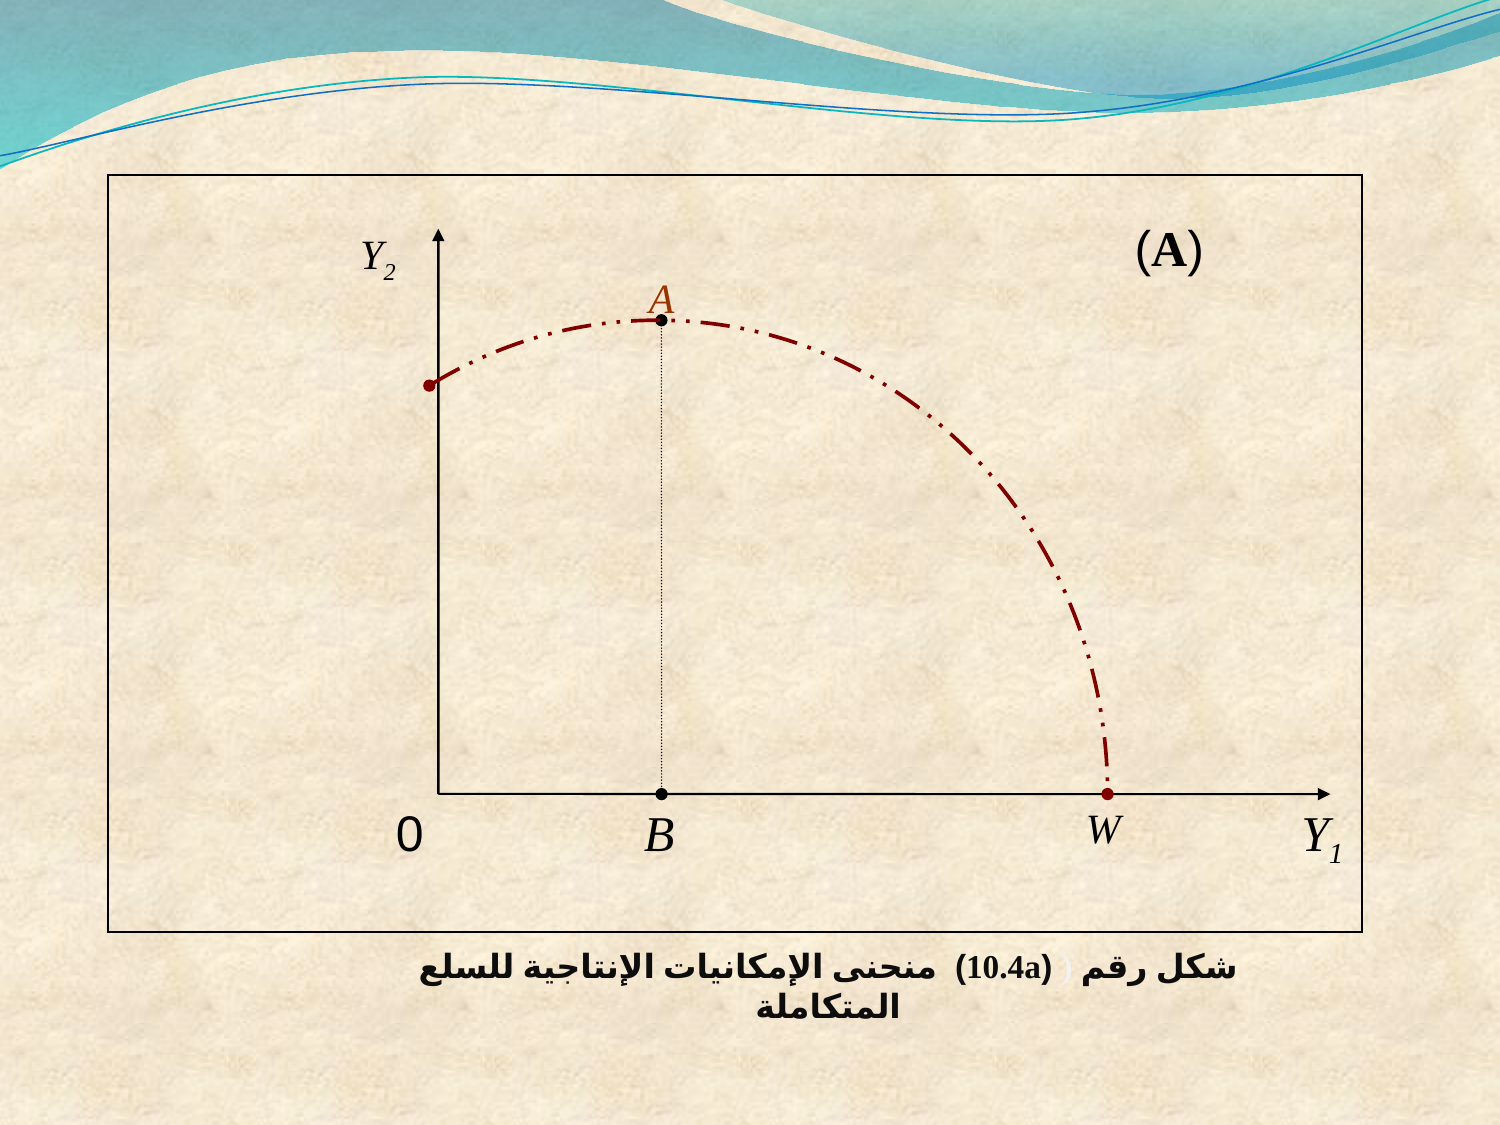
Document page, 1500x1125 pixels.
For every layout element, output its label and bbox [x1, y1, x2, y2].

text_box [666, 0, 1075, 91]
text_box [0, 56, 1500, 1125]
text_box [107, 174, 1363, 1013]
text_box [40, 51, 1062, 146]
